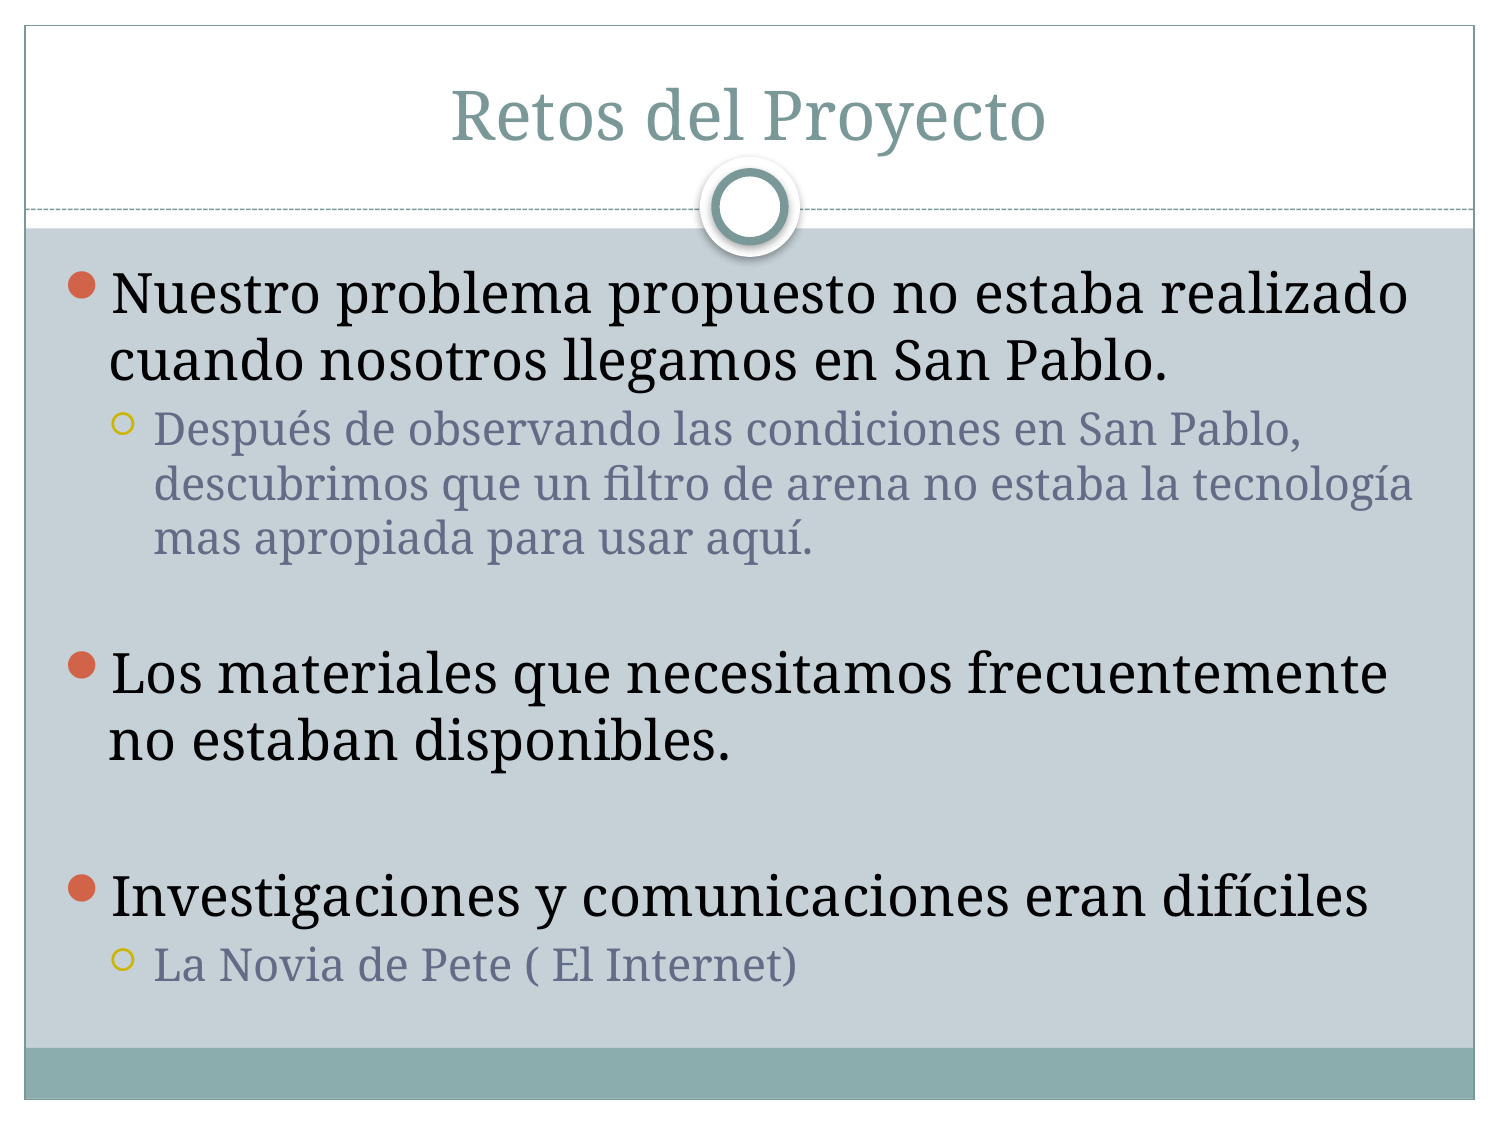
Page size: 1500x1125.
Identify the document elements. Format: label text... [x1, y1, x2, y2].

list Nuestro problema propuesto no estaba realizado cuando nosotros llegamos en San Pablo. Después de observando las condiciones en San Pablo, descubrimos que un filtro de arena no estaba la tecnología mas apropiada para usar aquí. Los materiales que necesitamos frecuentemente no estaban disponibles. Investigaciones y comunicaciones eran difíciles La Novia de Pete ( El Internet) [49, 250, 1445, 1001]
title Retos del Proyecto [49, 37, 1450, 162]
